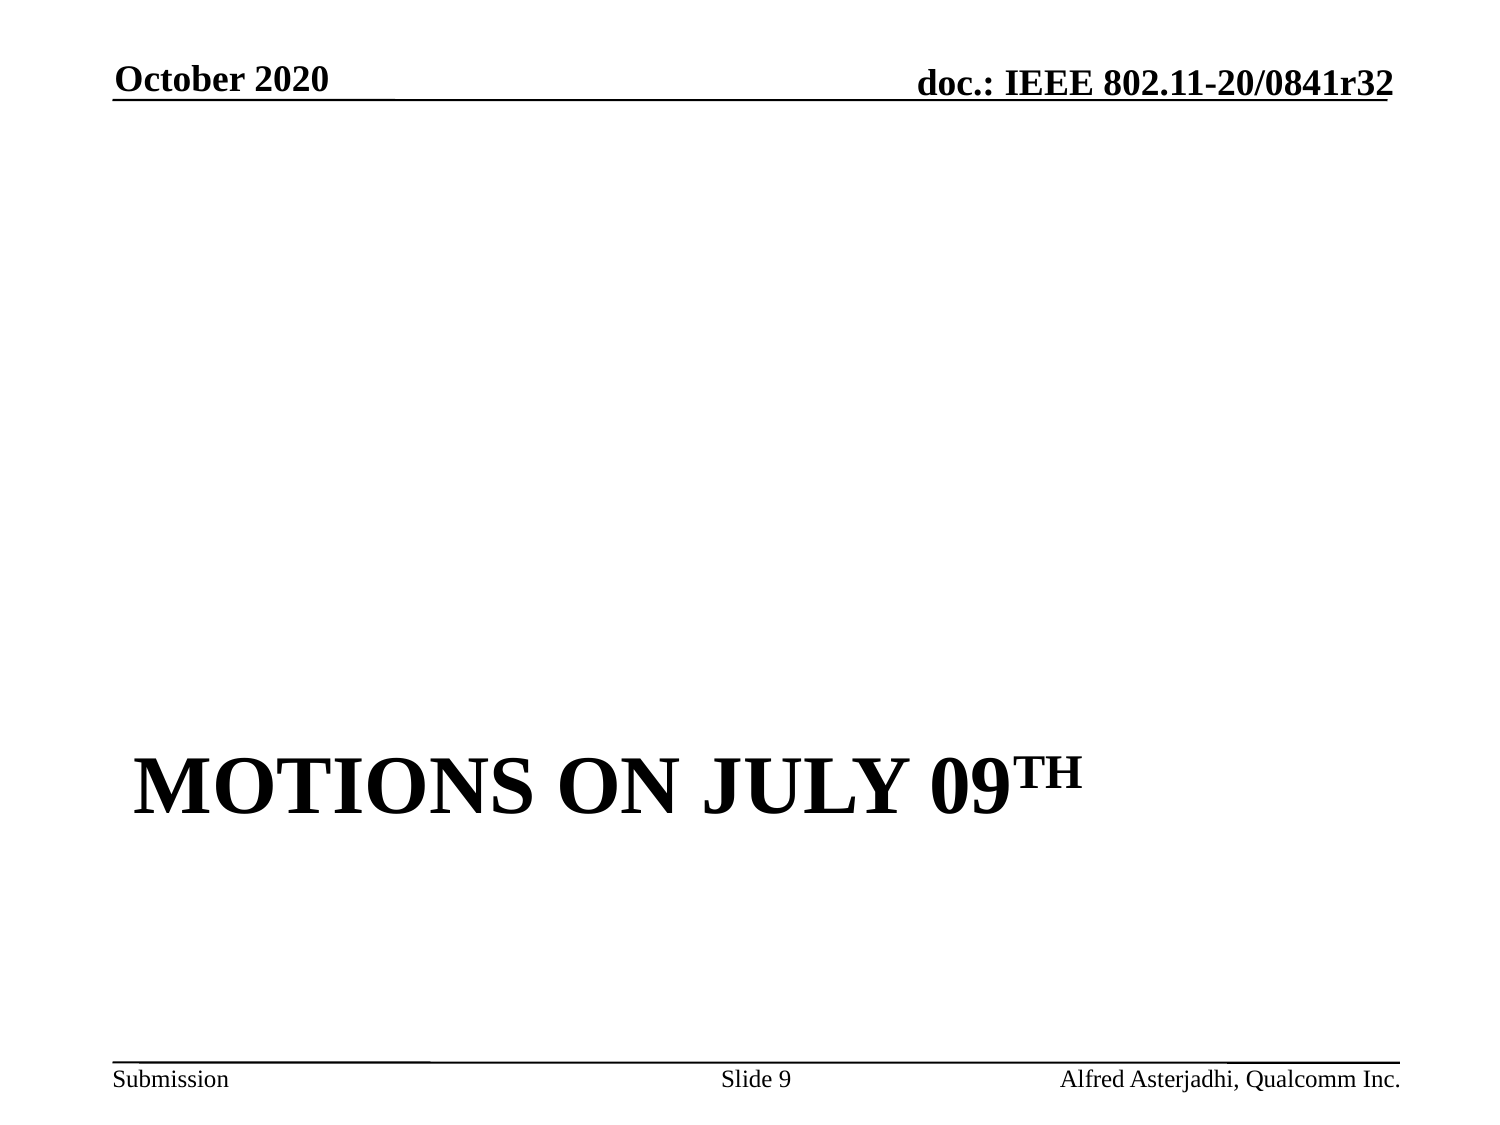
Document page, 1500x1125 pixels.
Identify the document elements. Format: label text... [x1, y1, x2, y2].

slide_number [114, 54, 423, 100]
slide_number Slide 9 [712, 1061, 800, 1123]
footer Alfred Asterjadhi, Qualcomm Inc. [878, 1061, 1402, 1093]
title Motions on July 09th [118, 722, 1394, 947]
